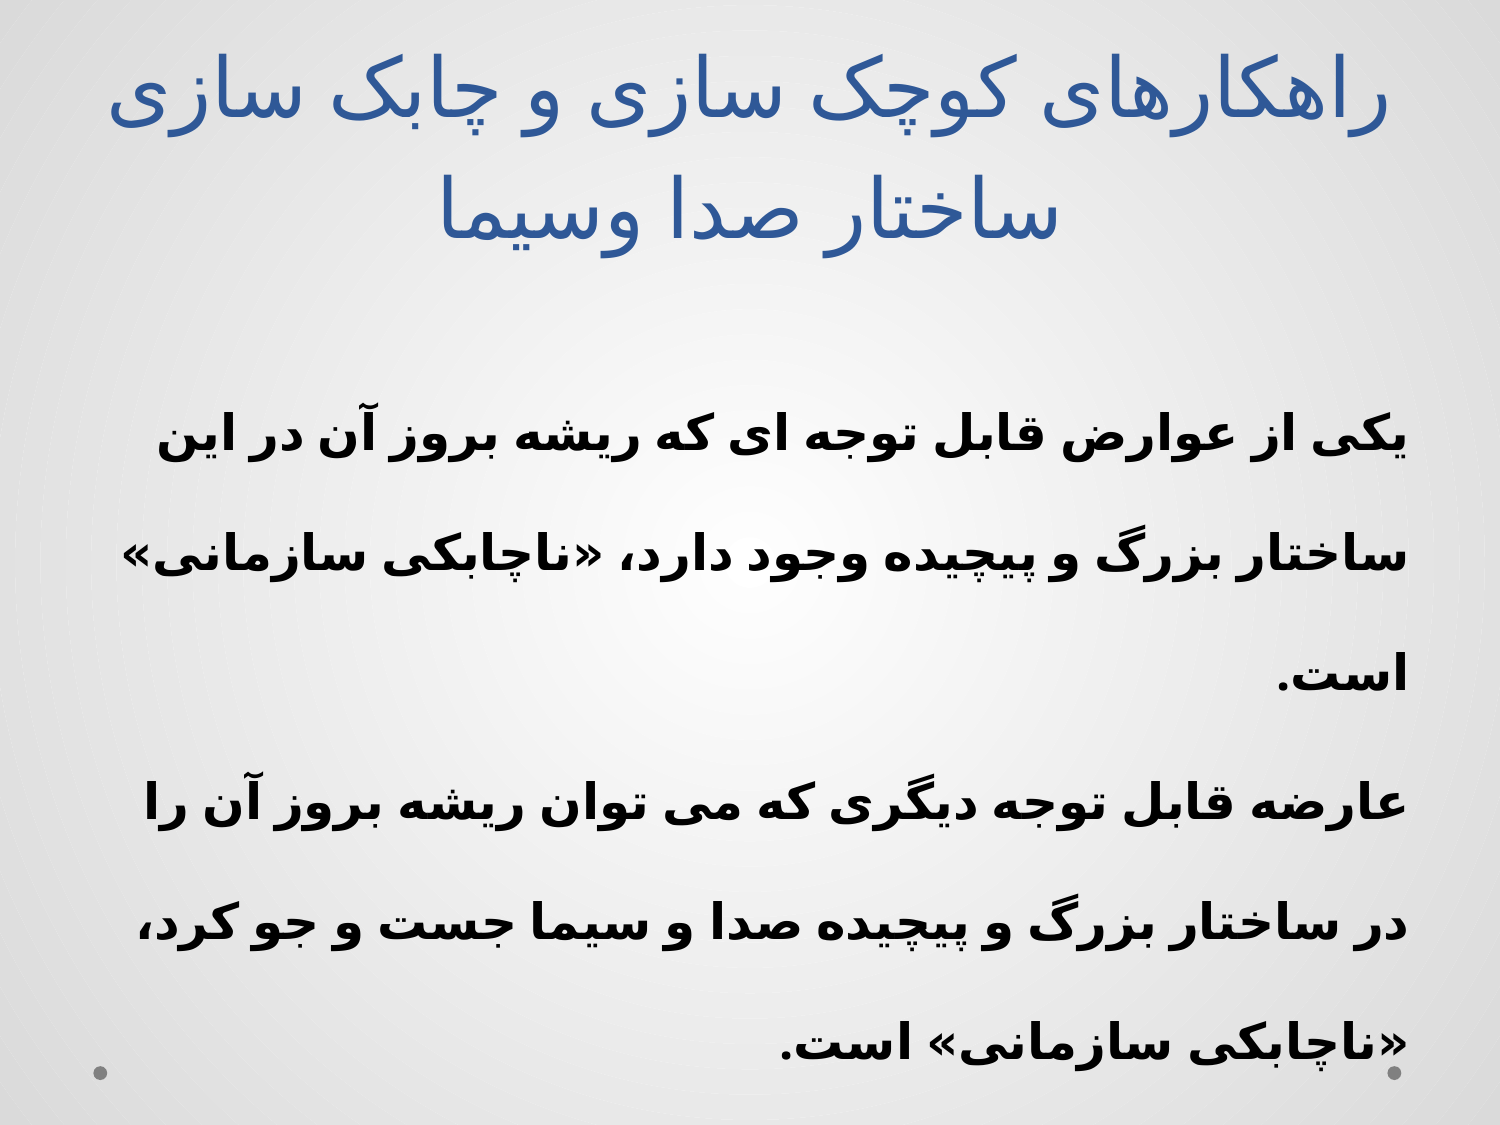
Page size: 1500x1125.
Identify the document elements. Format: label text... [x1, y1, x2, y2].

title راهکارهای کوچک سازی و چابک سازی ساختار صدا وسیما [75, 0, 1425, 262]
list یکی از عوارض قابل توجه ای که ریشه بروز آن در این ساختار بزرگ و پیچیده وجود دارد، «ناچابکی سازمانی» است. عارضه قابل توجه دیگری که می توان ریشه بروز آن را در ساختار بزرگ و پیچیده صدا و سیما جست و جو کرد، «ناچابکی سازمانی» است. [75, 262, 1425, 1005]
